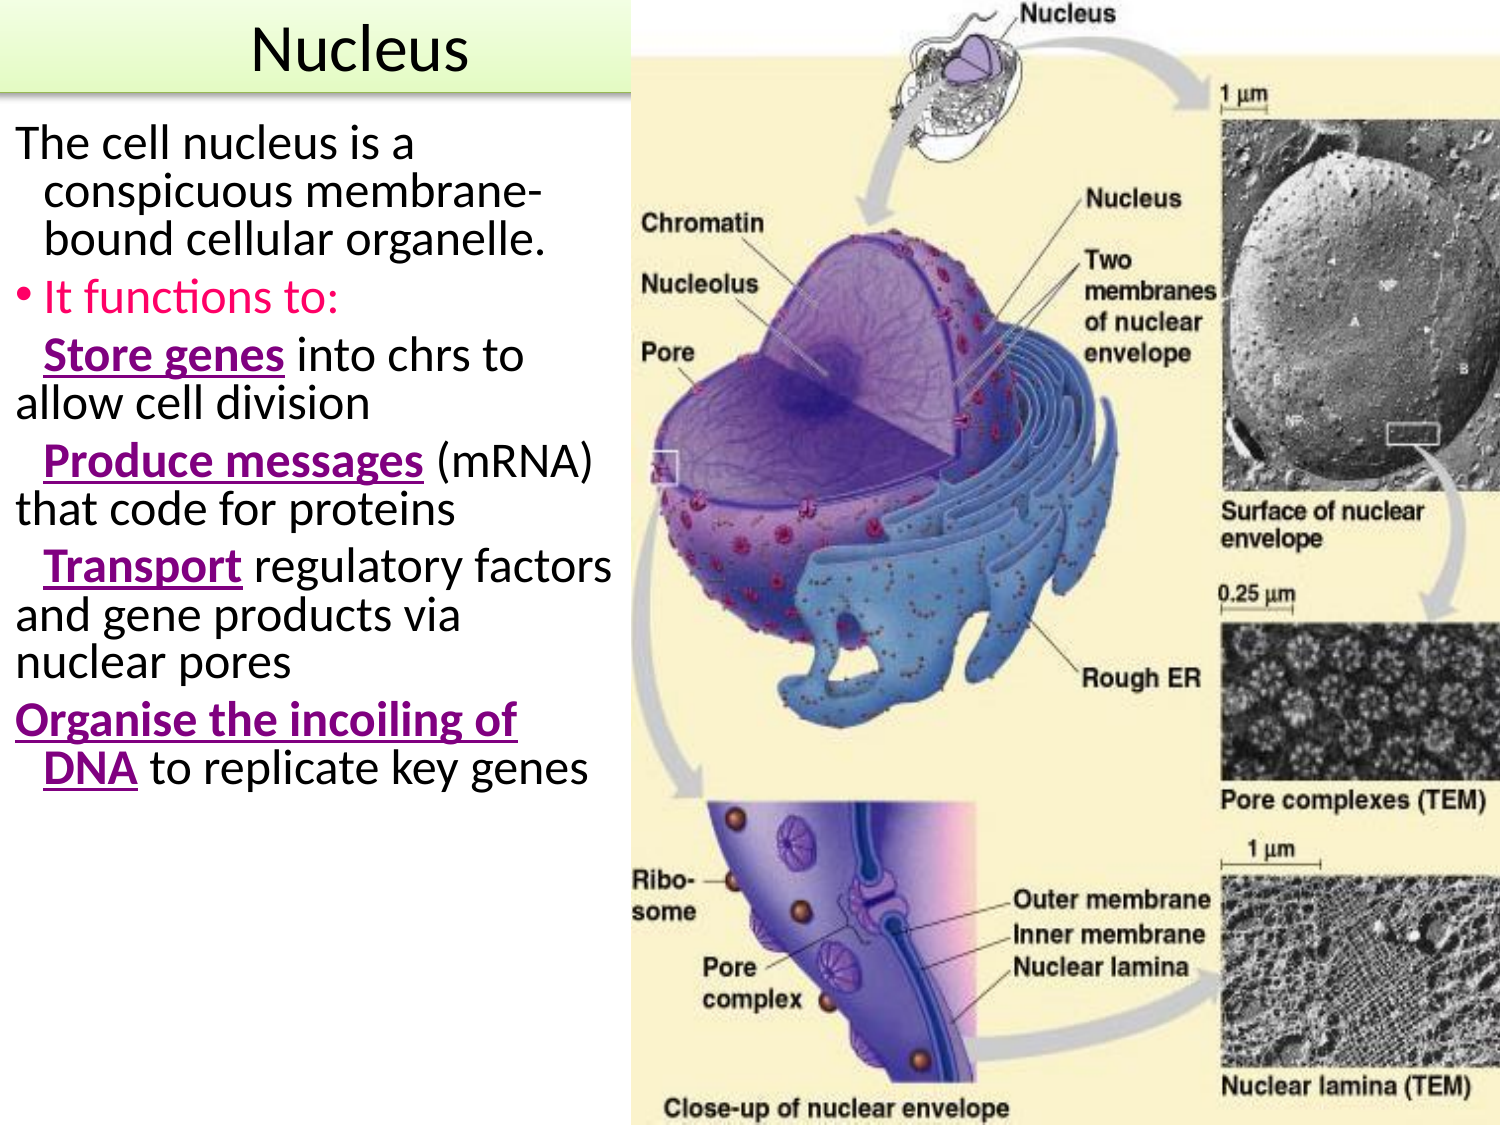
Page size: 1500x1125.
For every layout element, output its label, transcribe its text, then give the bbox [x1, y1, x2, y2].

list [631, 0, 1500, 1125]
title Nucleus [0, 0, 627, 93]
list The cell nucleus is a conspicuous membrane-bound cellular organelle. It functions to: Store genes into chrs to allow cell division Produce messages (mRNA) that code for proteins Transport regulatory factors and gene products via nuclear pores Organise the incoiling of DNA to replicate key genes [0, 113, 626, 988]
